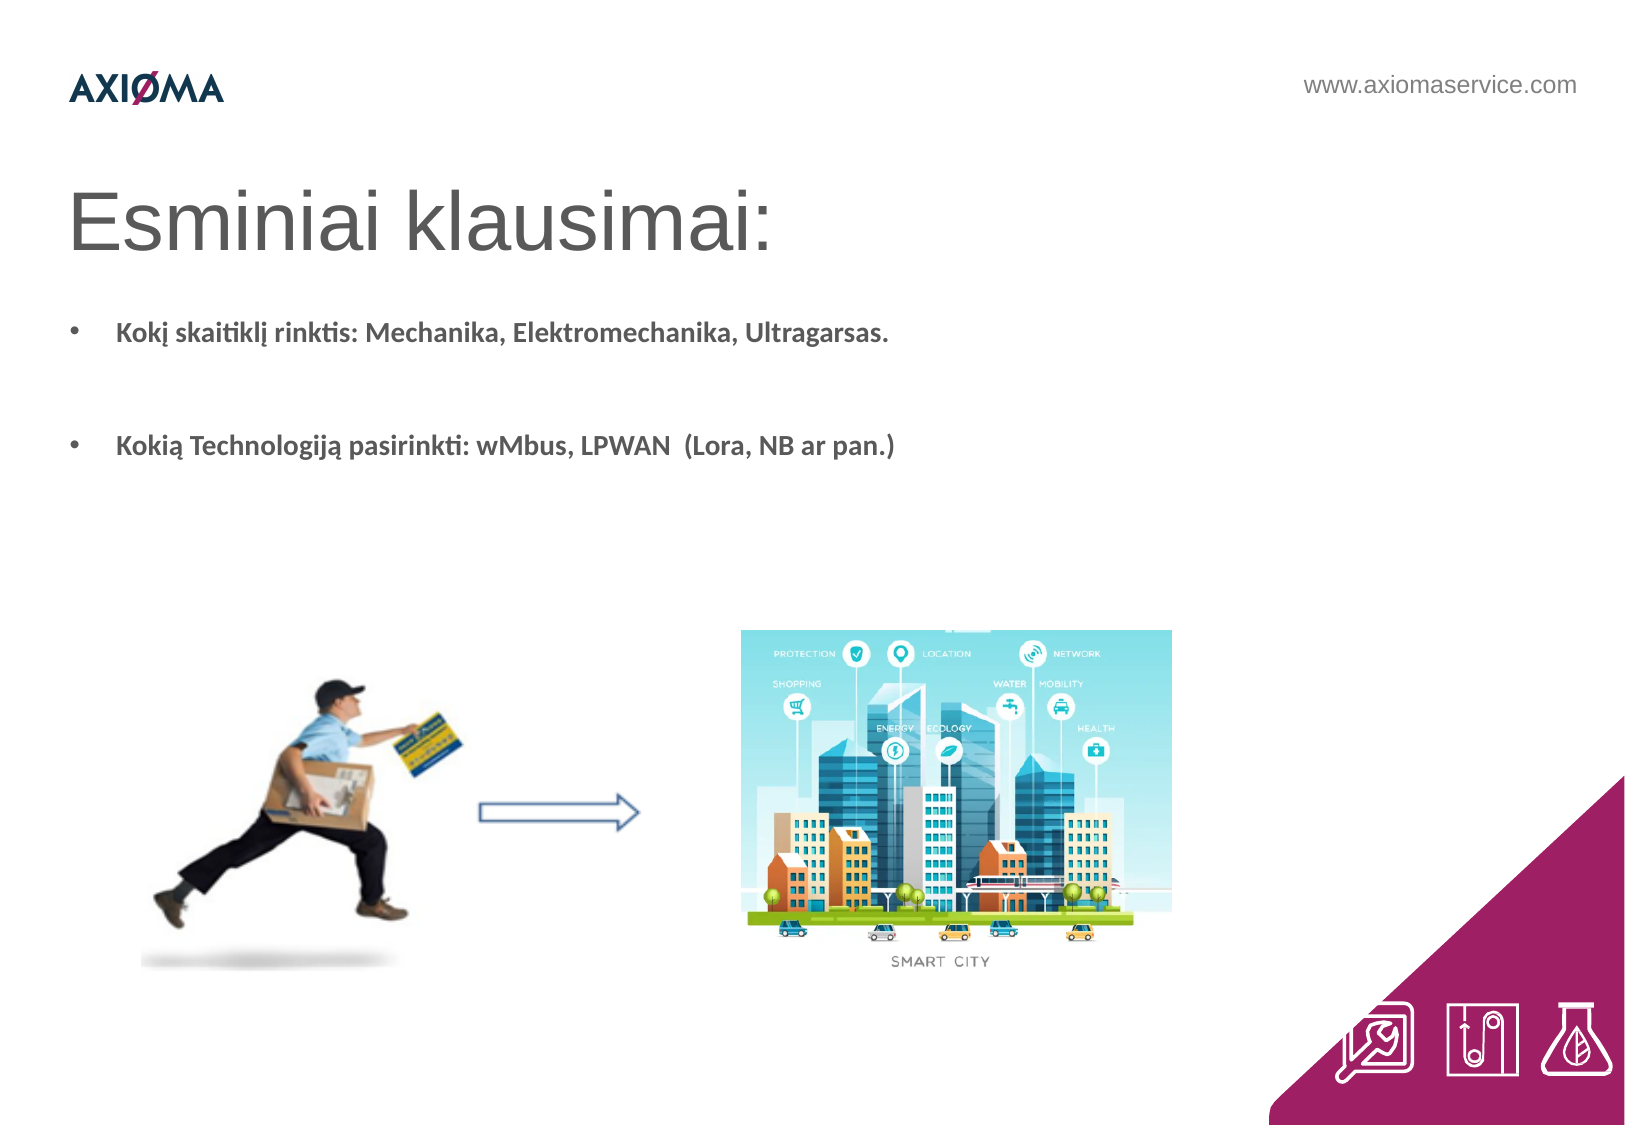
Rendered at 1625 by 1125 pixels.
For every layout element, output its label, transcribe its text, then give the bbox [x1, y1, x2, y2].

text_box Kokią Technologiją pasirinkti: wMbus, LPWAN (Lora, NB ar pan.) [67, 402, 1168, 462]
picture [740, 629, 1172, 973]
text_box Esminiai klausimai: [67, 165, 1577, 268]
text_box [1268, 772, 1625, 1125]
picture [141, 595, 686, 973]
picture [69, 71, 224, 105]
text_box Kokį skaitiklį rinktis: Mechanika, Elektromechanika, Ultragarsas. [67, 288, 1168, 349]
